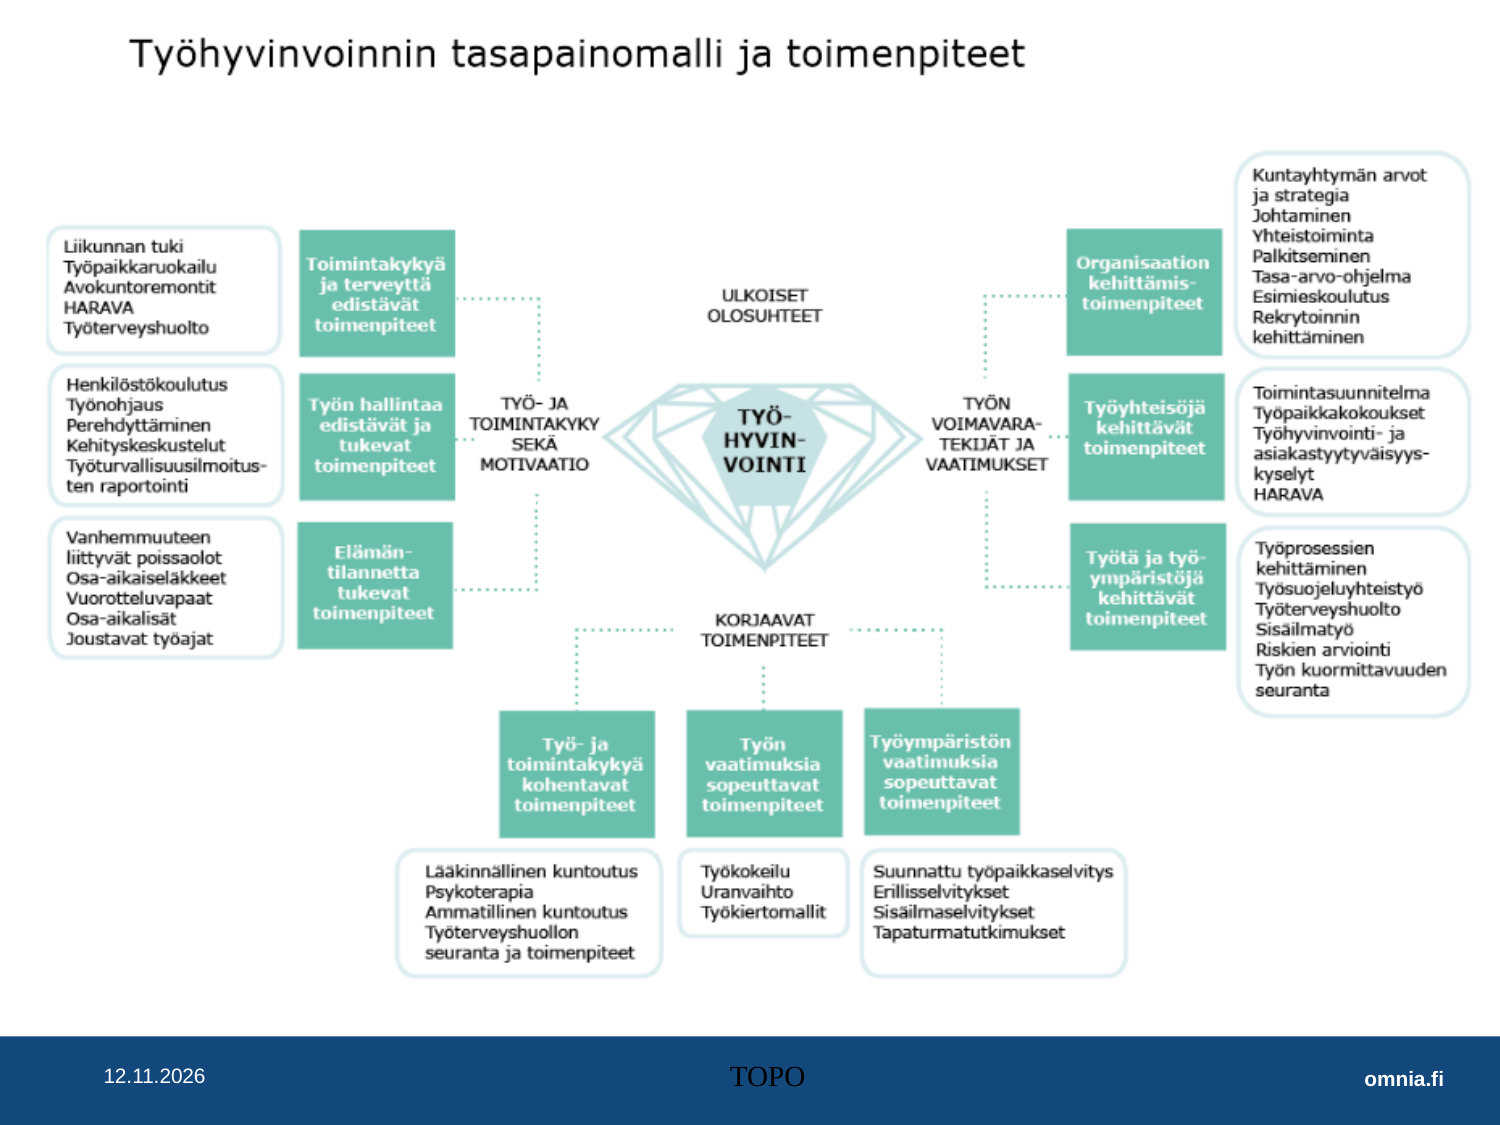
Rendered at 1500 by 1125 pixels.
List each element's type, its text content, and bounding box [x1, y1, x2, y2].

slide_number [88, 1045, 384, 1105]
footer TOPO [531, 1045, 1004, 1105]
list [2, 18, 1495, 1034]
